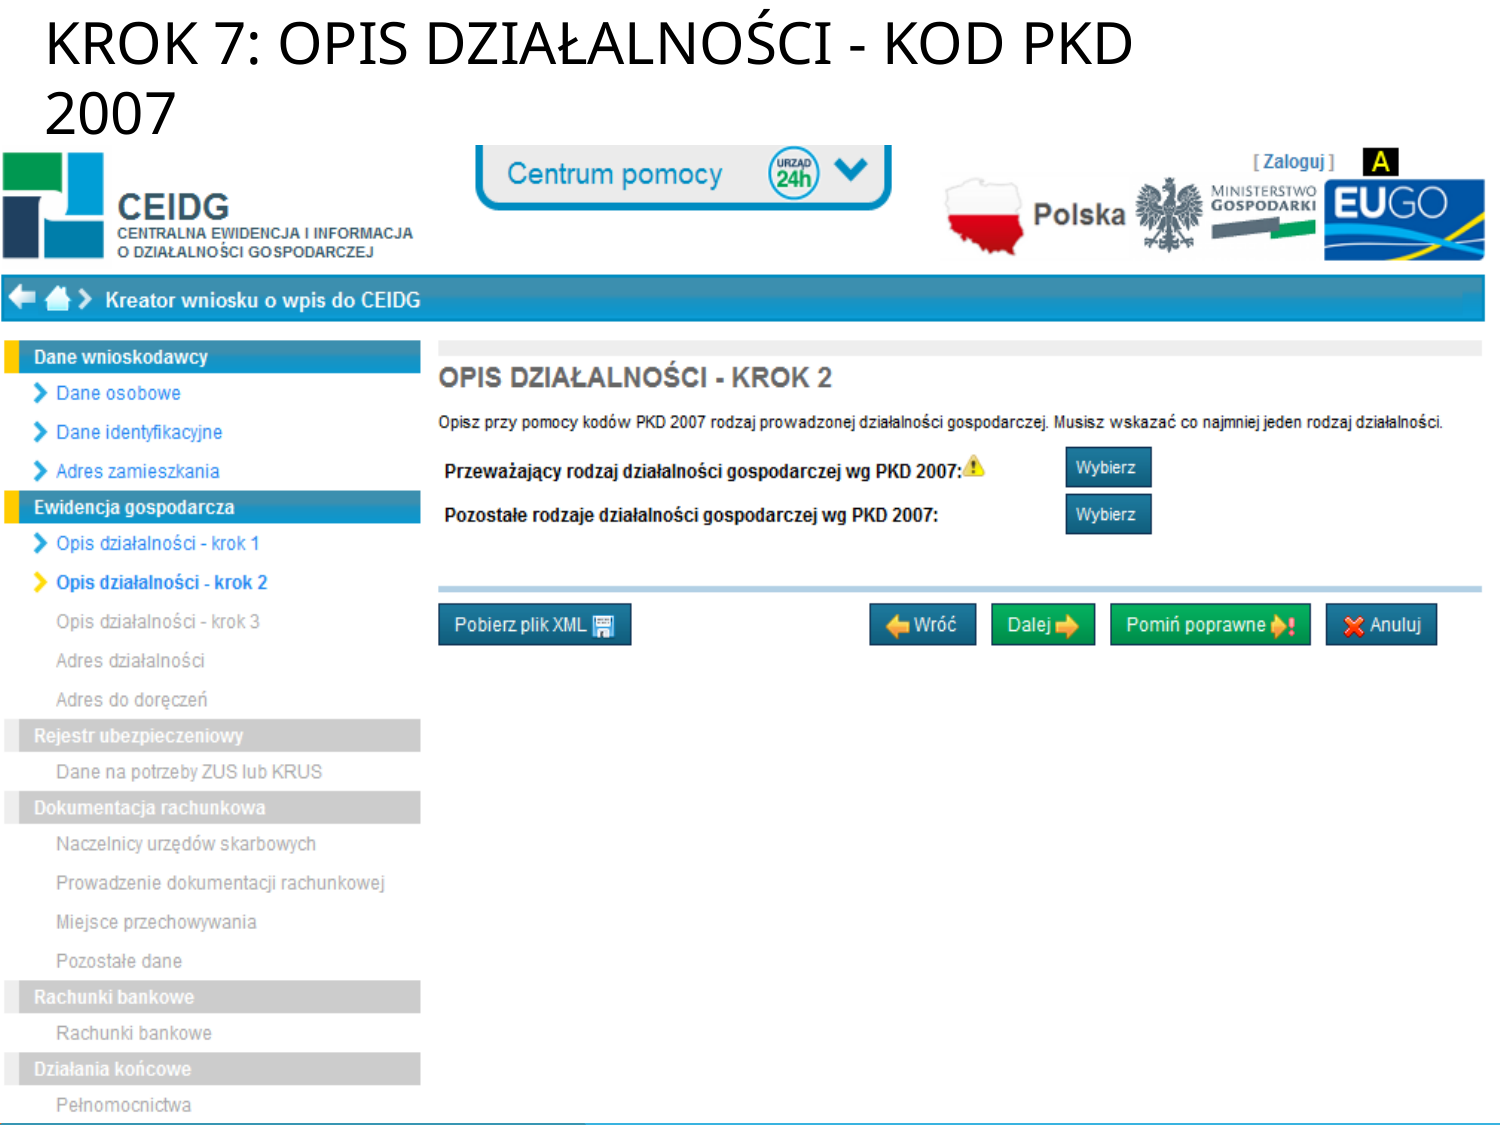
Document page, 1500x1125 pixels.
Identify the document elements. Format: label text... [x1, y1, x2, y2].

title KROK 7: OPIS DZIAŁALNOŚCI - KOD PKD 2007 [29, 31, 1264, 121]
picture [0, 145, 1500, 1123]
picture [483, 145, 884, 202]
